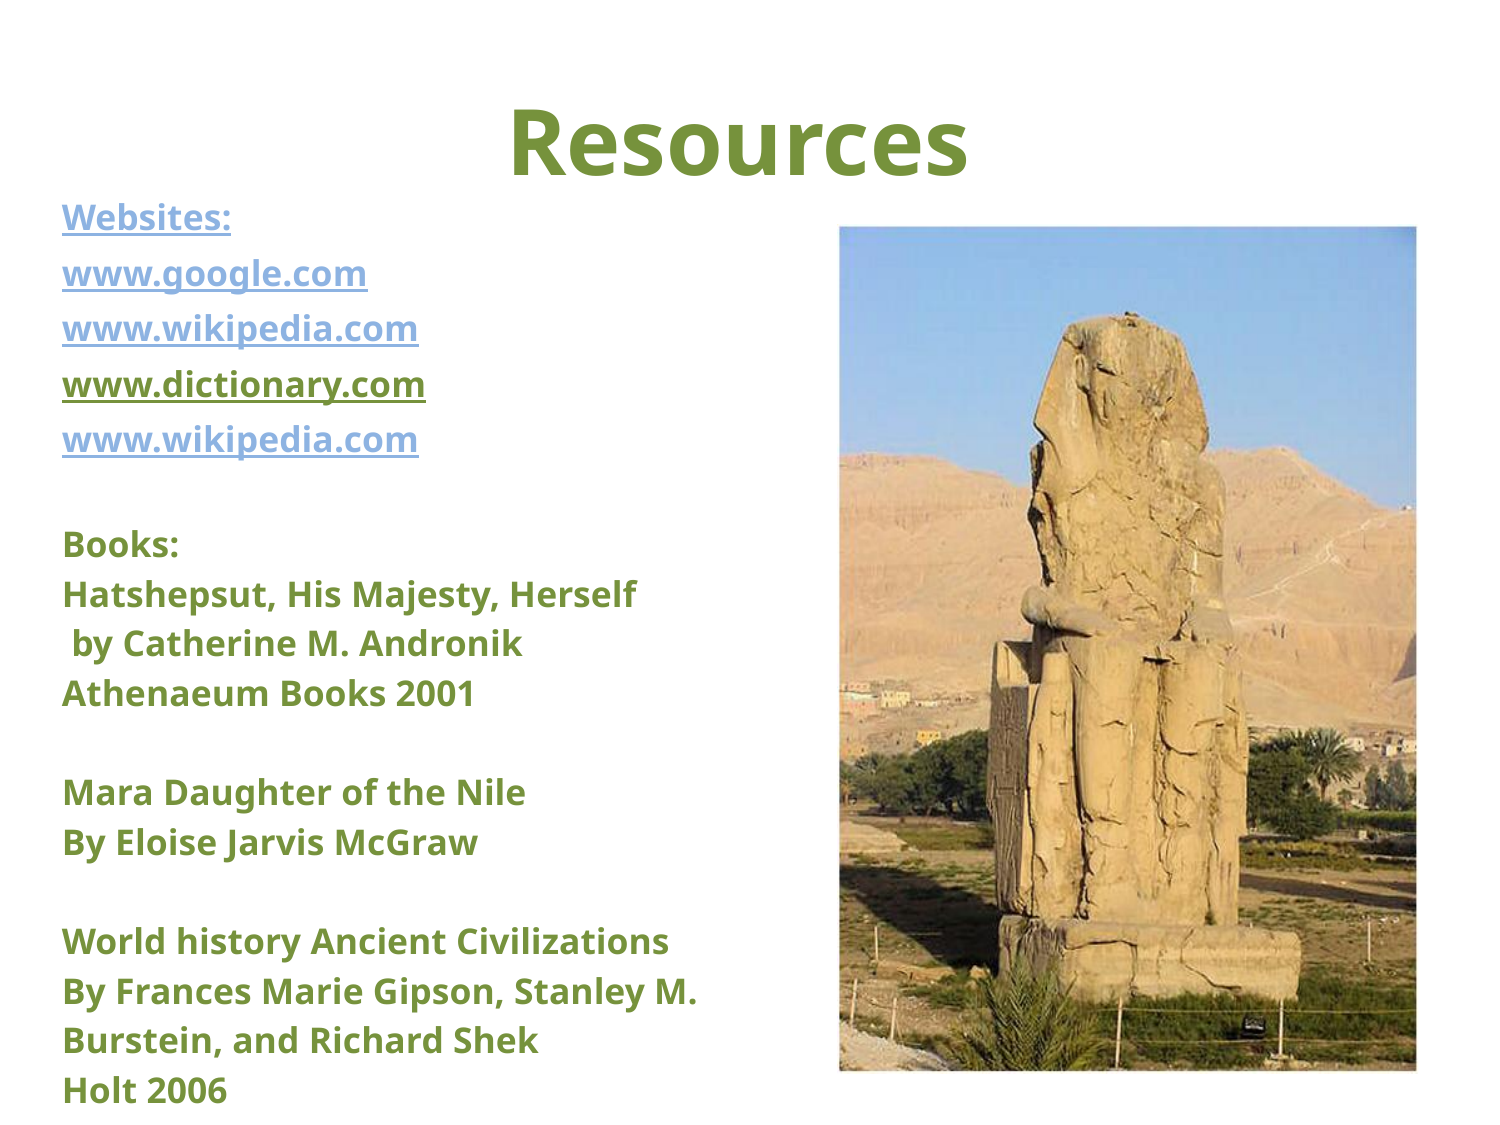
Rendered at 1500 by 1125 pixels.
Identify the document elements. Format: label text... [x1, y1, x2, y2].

picture [837, 224, 1420, 1074]
title Resources [74, 44, 1426, 233]
list Websites: www.google.com www.wikipedia.com www.dictionary.com www.wikipedia.com Books: Hatshepsut, His Majesty, Herself by Catherine M. Andronik Athenaeum Books 2001 Mara Daughter of the Nile By Eloise Jarvis McGraw World history Ancient Civilizations By Frances Marie Gipson, Stanley M. Burstein, and Richard Shek Holt 2006 [46, 187, 833, 1125]
